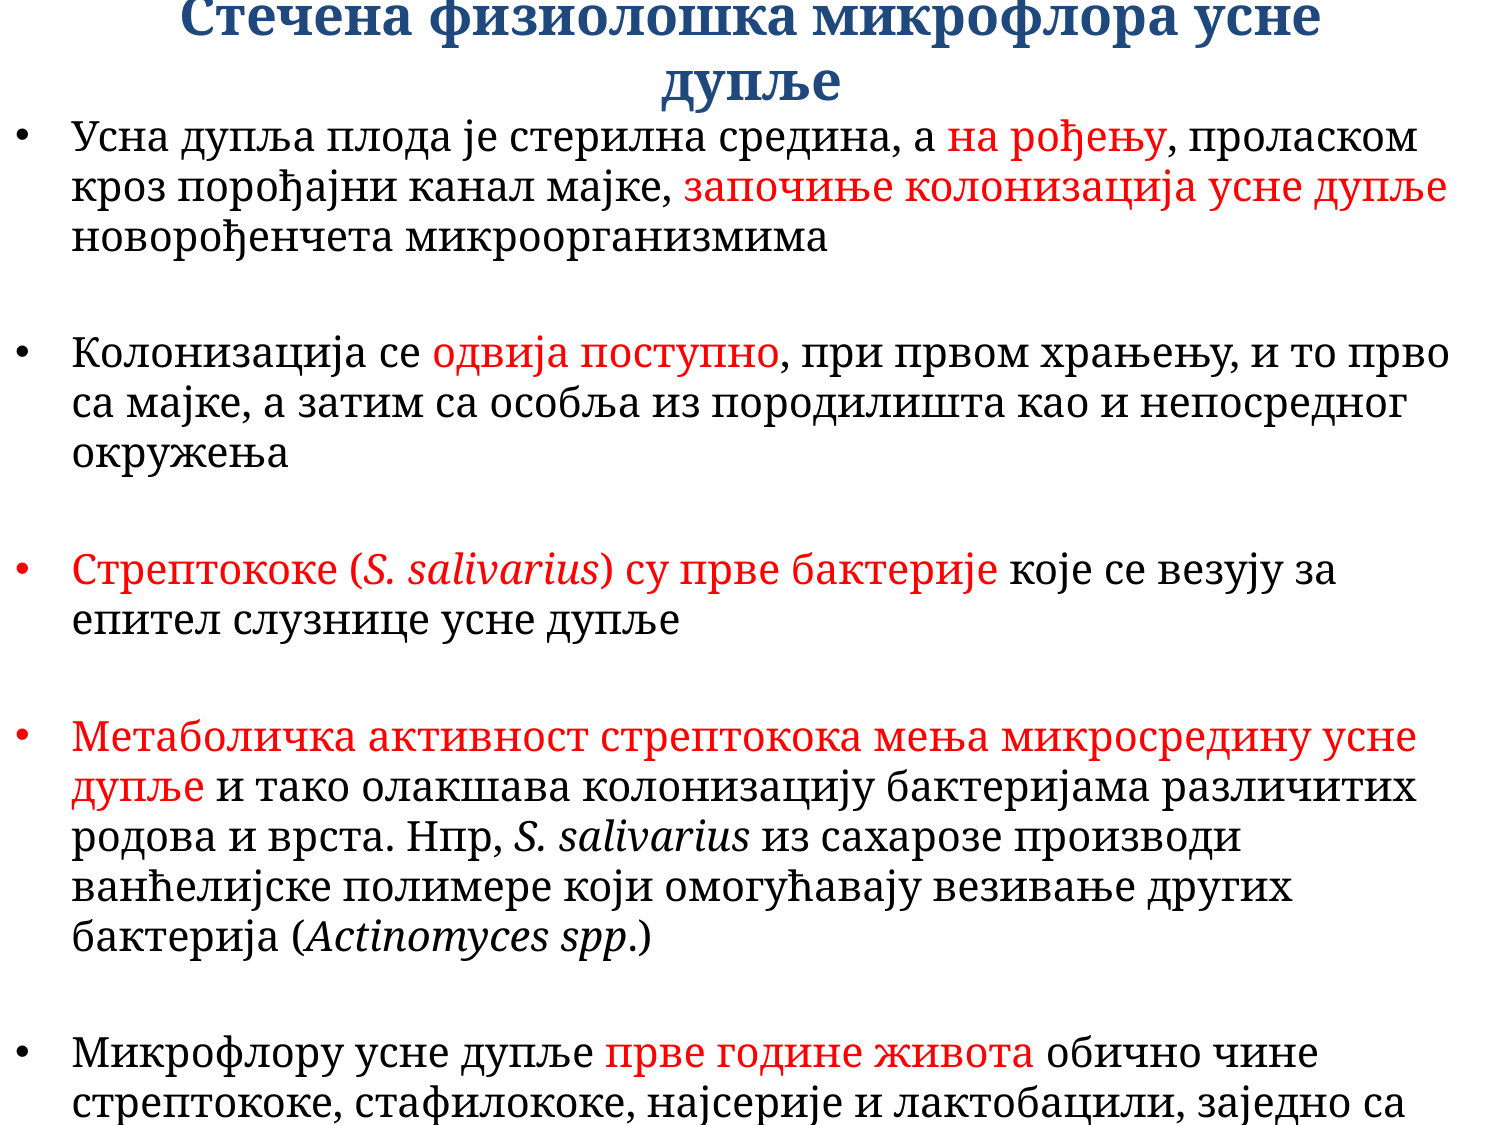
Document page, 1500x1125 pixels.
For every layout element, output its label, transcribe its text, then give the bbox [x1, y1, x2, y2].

list Усна дупља плода је стерилна средина, а на рођењу, проласком кроз порођајни канал мајке, започиње колонизација усне дупље новорођенчета микроорганизмима Колонизација се одвија поступно, при првом храњењу, и то прво са мајке, а затим са особља из породилишта као и непосредног окружења Стрептококе (S. salivarius) су прве бактерије које се везују за епител слузнице усне дупље Метаболичка активност стрептокока мења микросредину усне дупље и тако олакшава колонизацију бактеријама различитих родова и врста. Нпр, S. salivarius из сахарозе производи ванћелијске полимере који омогућавају везивање других бактерија (Actinomyces spp.) Микрофлору усне дупље прве године живота обично чине стрептококе, стафилококе, најсерије и лактобацили, заједно са анаеробима као што су Veillonella и Fusobacteria-е [0, 101, 1500, 1090]
title Стечена физиолошка микрофлора усне дупље [76, 0, 1427, 93]
